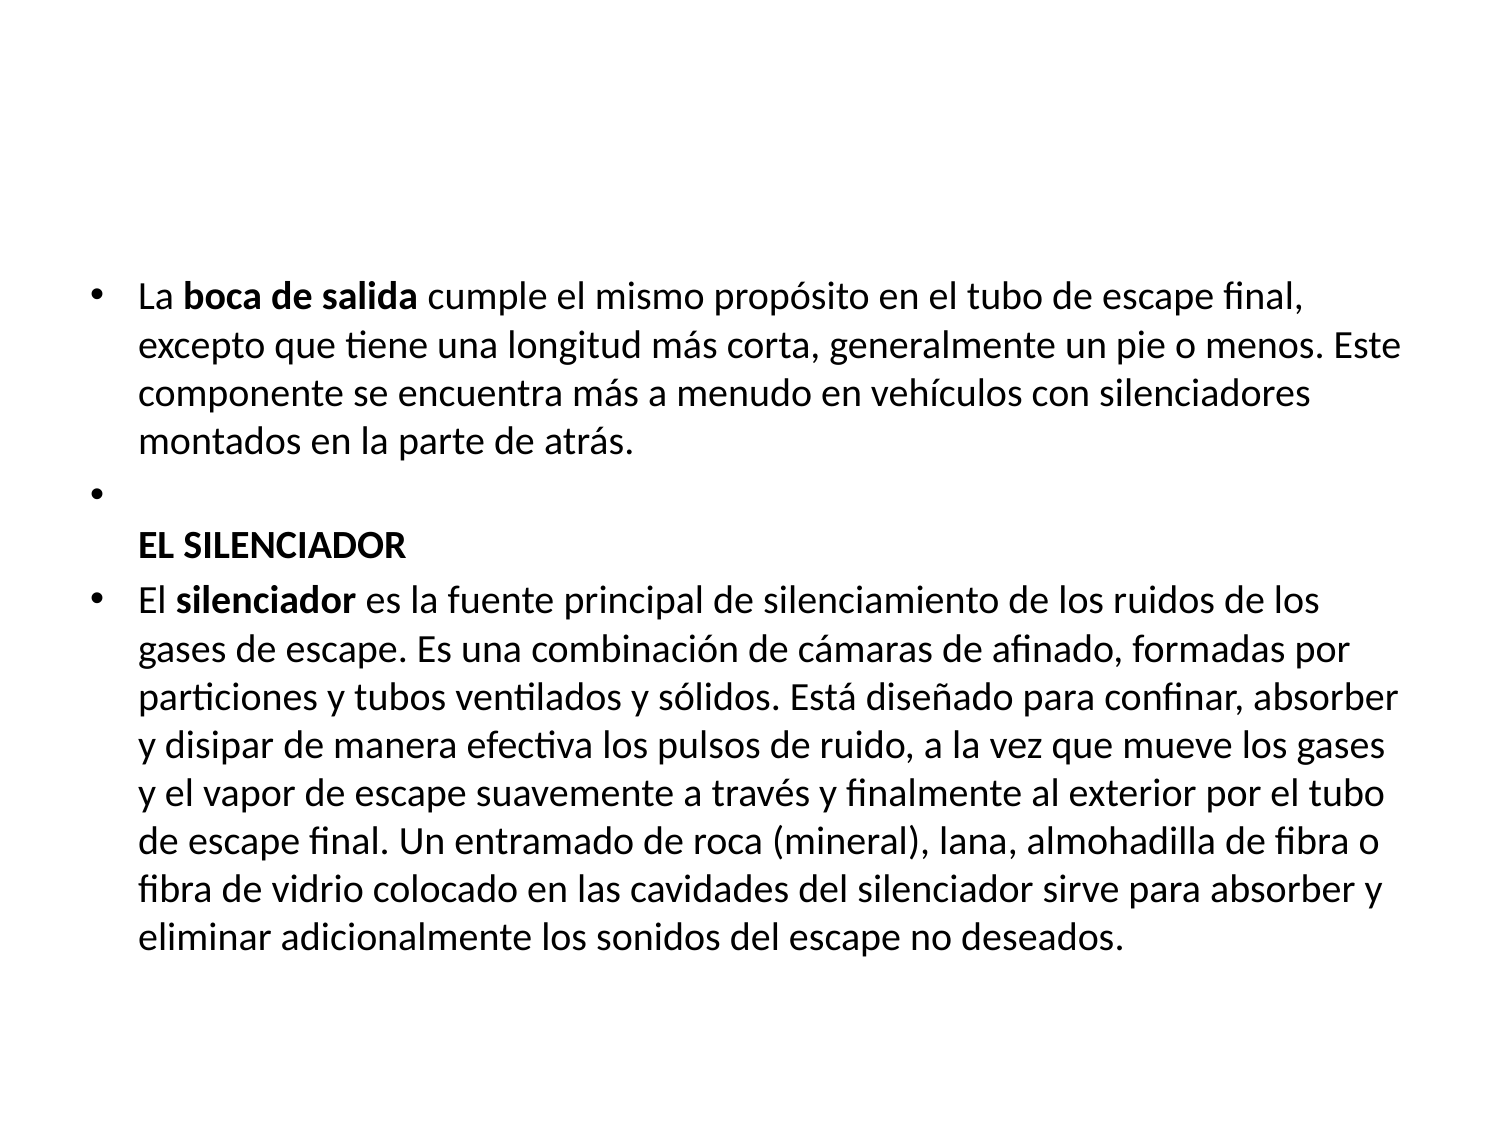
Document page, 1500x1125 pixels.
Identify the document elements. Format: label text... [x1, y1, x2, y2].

list La boca de salida cumple el mismo propósito en el tubo de escape final, excepto que tiene una longitud más corta, generalmente un pie o menos. Este componente se encuentra más a menudo en vehículos con silenciadores montados en la parte de atrás. EL SILENCIADOR El silenciador es la fuente principal de silenciamiento de los ruidos de los gases de escape. Es una combinación de cámaras de afinado, formadas por particiones y tubos ventilados y sólidos. Está diseñado para confinar, absorber y disipar de manera efectiva los pulsos de ruido, a la vez que mueve los gases y el vapor de escape suavemente a través y finalmente al exterior por el tubo de escape final. Un entramado de roca (mineral), lana, almohadilla de fibra o fibra de vidrio colocado en las cavidades del silenciador sirve para absorber y eliminar adicionalmente los sonidos del escape no deseados. [75, 262, 1425, 1005]
